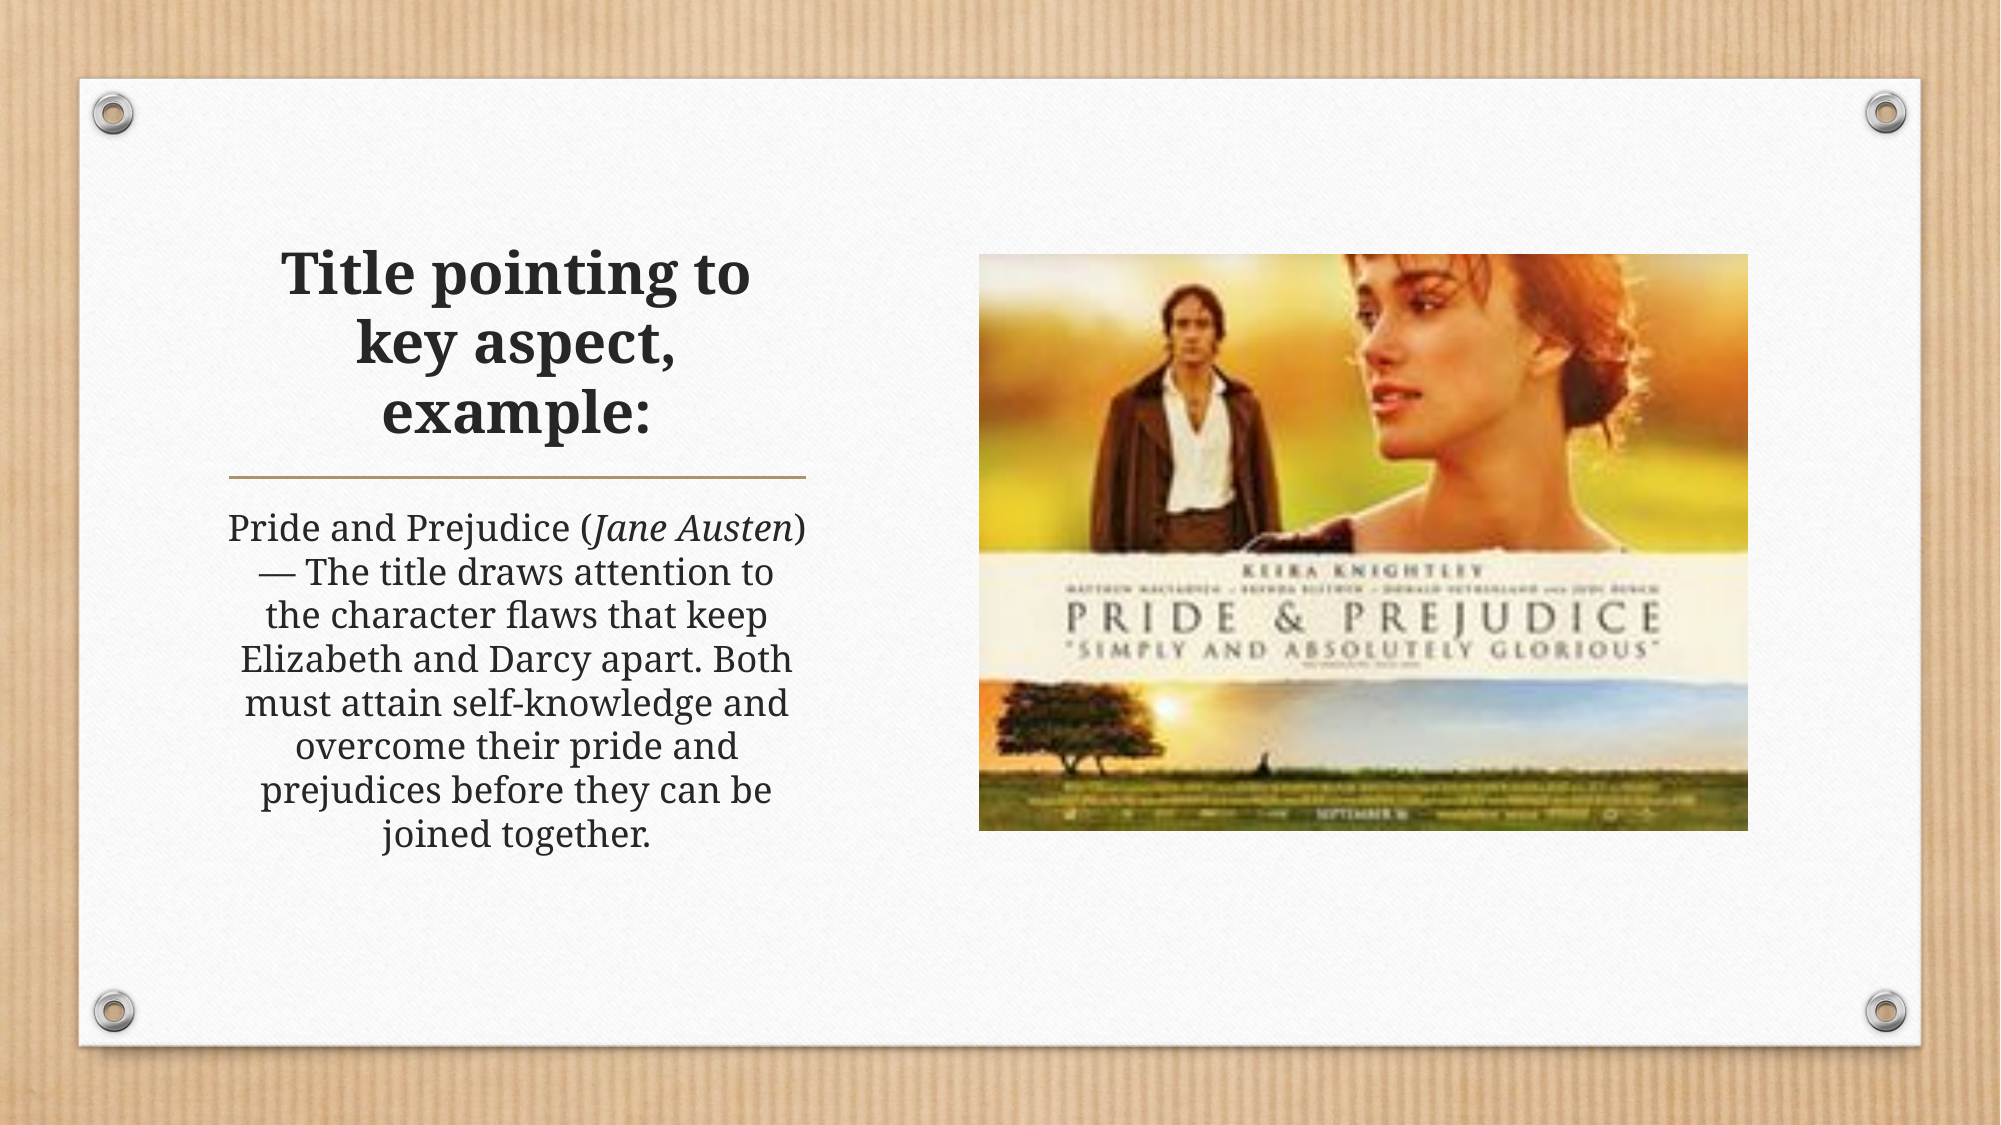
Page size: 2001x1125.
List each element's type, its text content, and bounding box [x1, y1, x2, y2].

picture [0, 0, 2001, 1125]
list Pride and Prejudice (Jane Austen) — The title draws attention to the character flaws that keep Elizabeth and Darcy apart. Both must attain self-knowledge and overcome their pride and prejudices before they can be joined together. [212, 497, 823, 898]
title Title pointing to key aspect, example: [212, 227, 823, 453]
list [979, 254, 1748, 832]
